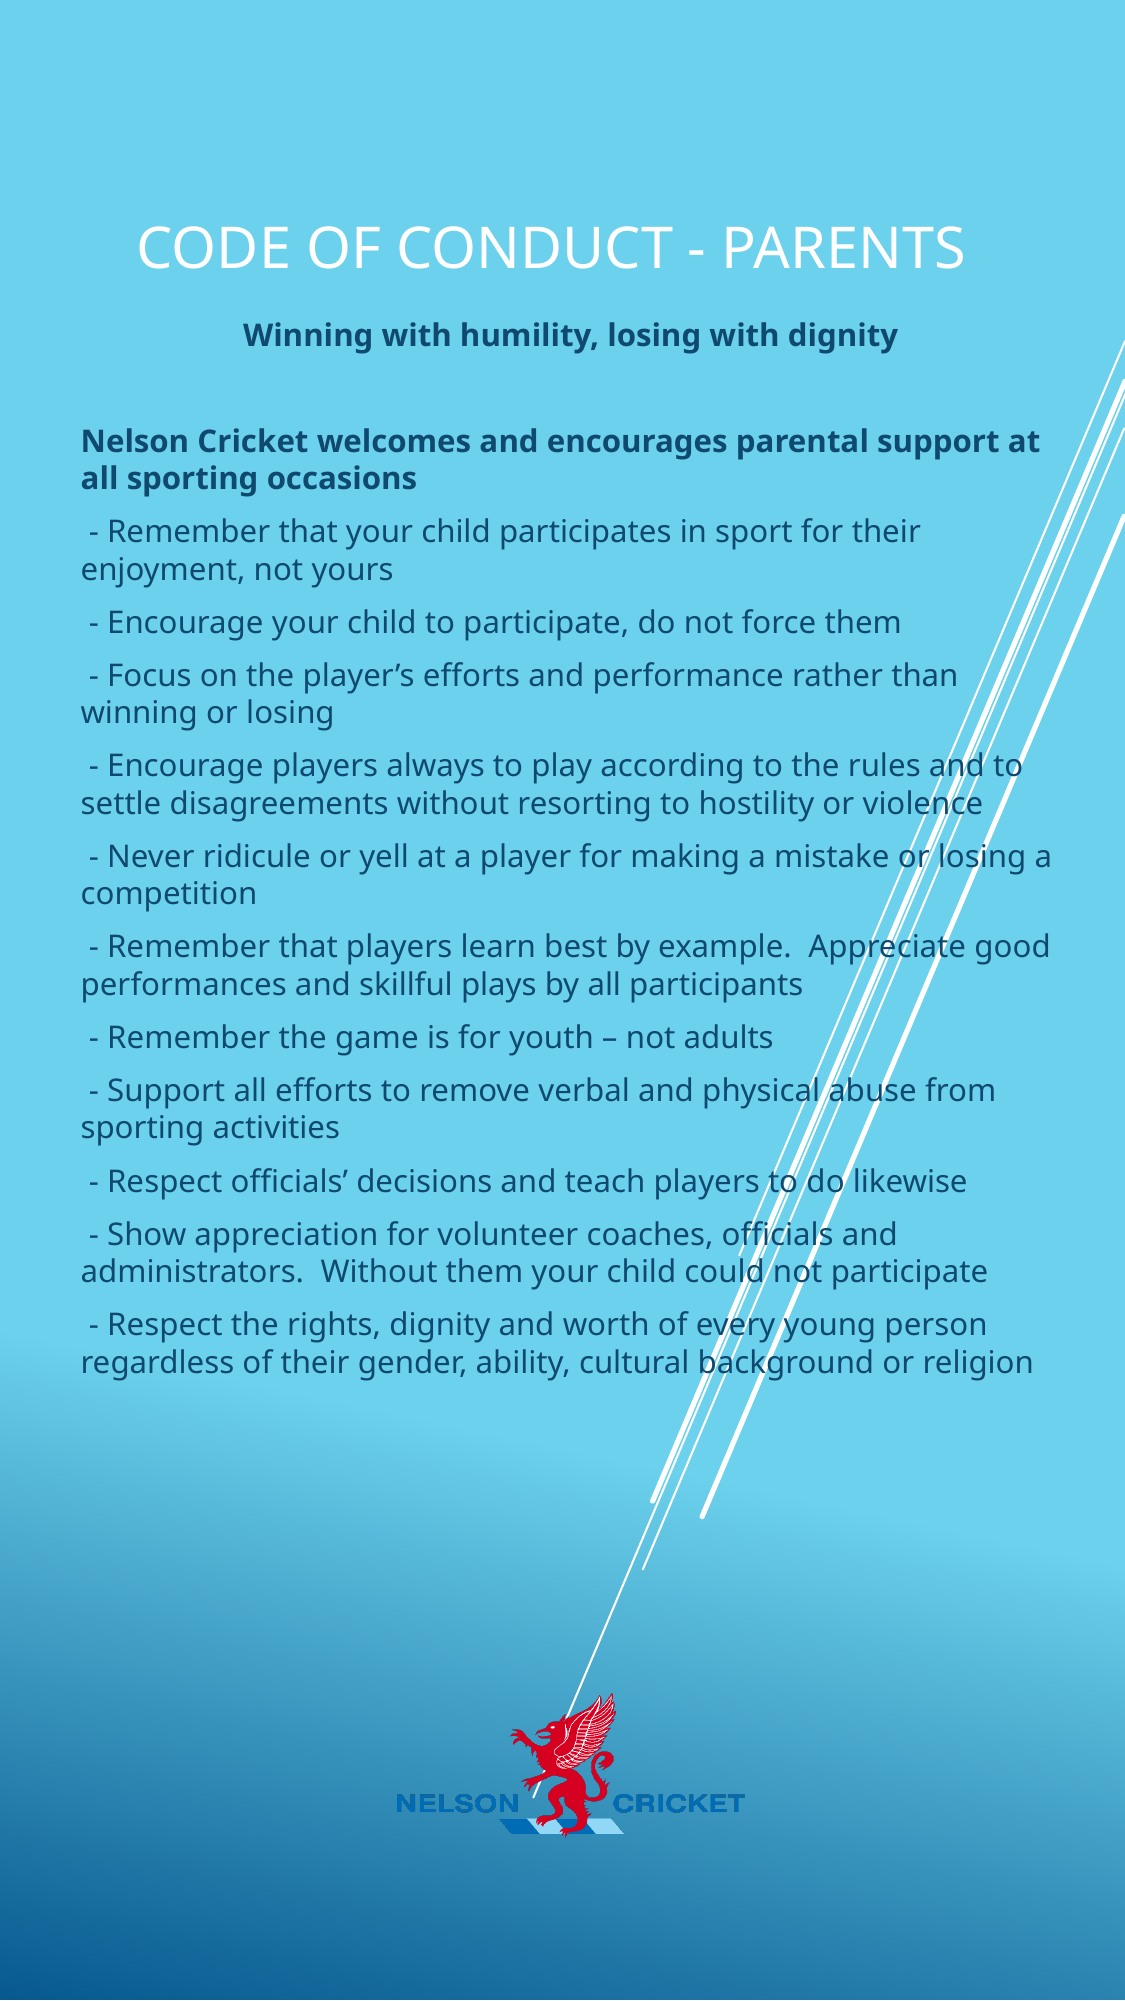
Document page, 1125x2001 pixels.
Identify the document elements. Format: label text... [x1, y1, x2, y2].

picture [397, 1692, 745, 1838]
title Code of conduct - PARENTs [65, 155, 1038, 288]
subtitle Winning with humility, losing with dignity Nelson Cricket welcomes and encourages parental support at all sporting occasions - Remember that your child participates in sport for their enjoyment, not yours - Encourage your child to participate, do not force them - Focus on the player’s efforts and performance rather than winning or losing - Encourage players always to play according to the rules and to settle disagreements without resorting to hostility or violence - Never ridicule or yell at a player for making a mistake or losing a competition - Remember that players learn best by example. Appreciate good performances and skillful plays by all participants - Remember the game is for youth – not adults - Support all efforts to remove verbal and physical abuse from sporting activities - Respect officials’ decisions and teach players to do likewise - Show appreciation for volunteer coaches, officials and administrators. Without them your child could not participate - Respect the rights, dignity and worth of every young person regardless of their gender, ability, cultural background or religion [65, 307, 1077, 1679]
